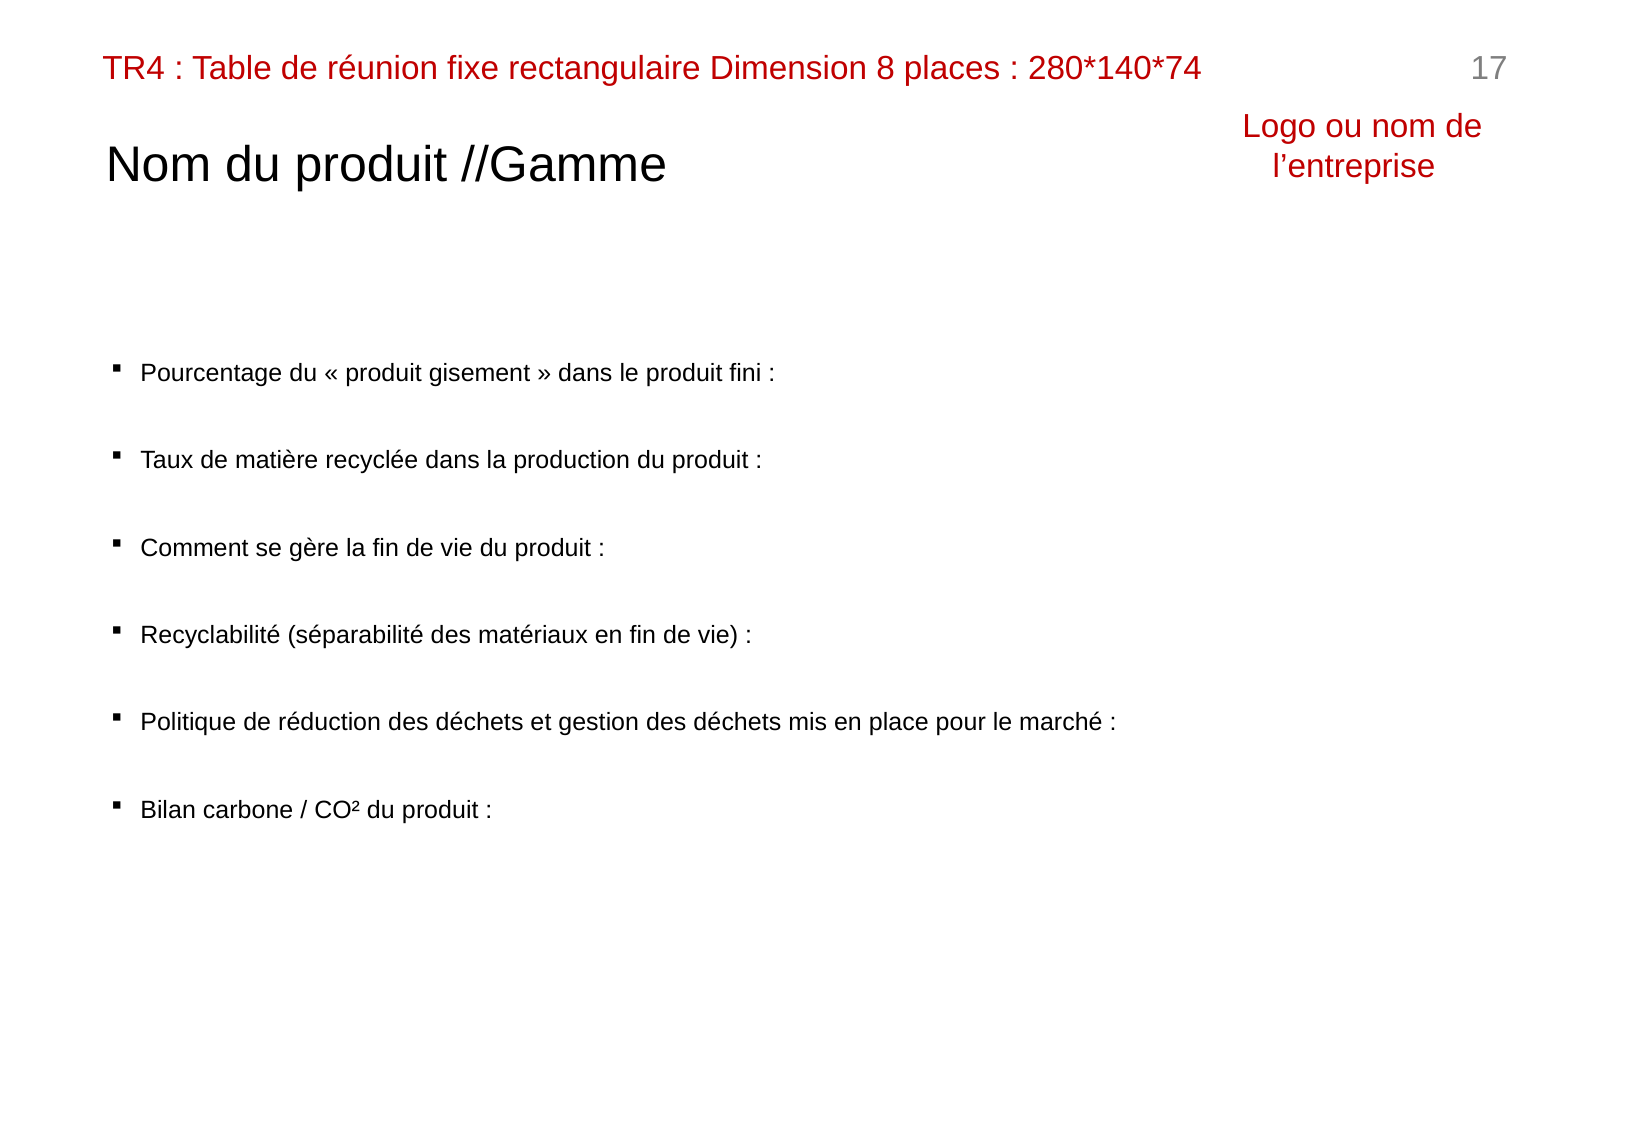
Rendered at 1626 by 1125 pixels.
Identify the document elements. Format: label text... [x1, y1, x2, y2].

text_box Logo ou nom de l’entreprise [1141, 91, 1567, 197]
text_box Pourcentage du « produit gisement » dans le produit fini : Taux de matière recyclée dans la production du produit : Comment se gère la fin de vie du produit : Recyclabilité (séparabilité des matériaux en fin de vie) : Politique de réduction des déchets et gestion des déchets mis en place pour le marché : Bilan carbone / CO² du produit : [81, 304, 1333, 1067]
slide_number 17 [1426, 19, 1523, 91]
title TR4 : Table de réunion fixe rectangulaire Dimension 8 places : 280*140*74 [102, 19, 1426, 109]
list Nom du produit //Gamme [91, 109, 1523, 215]
